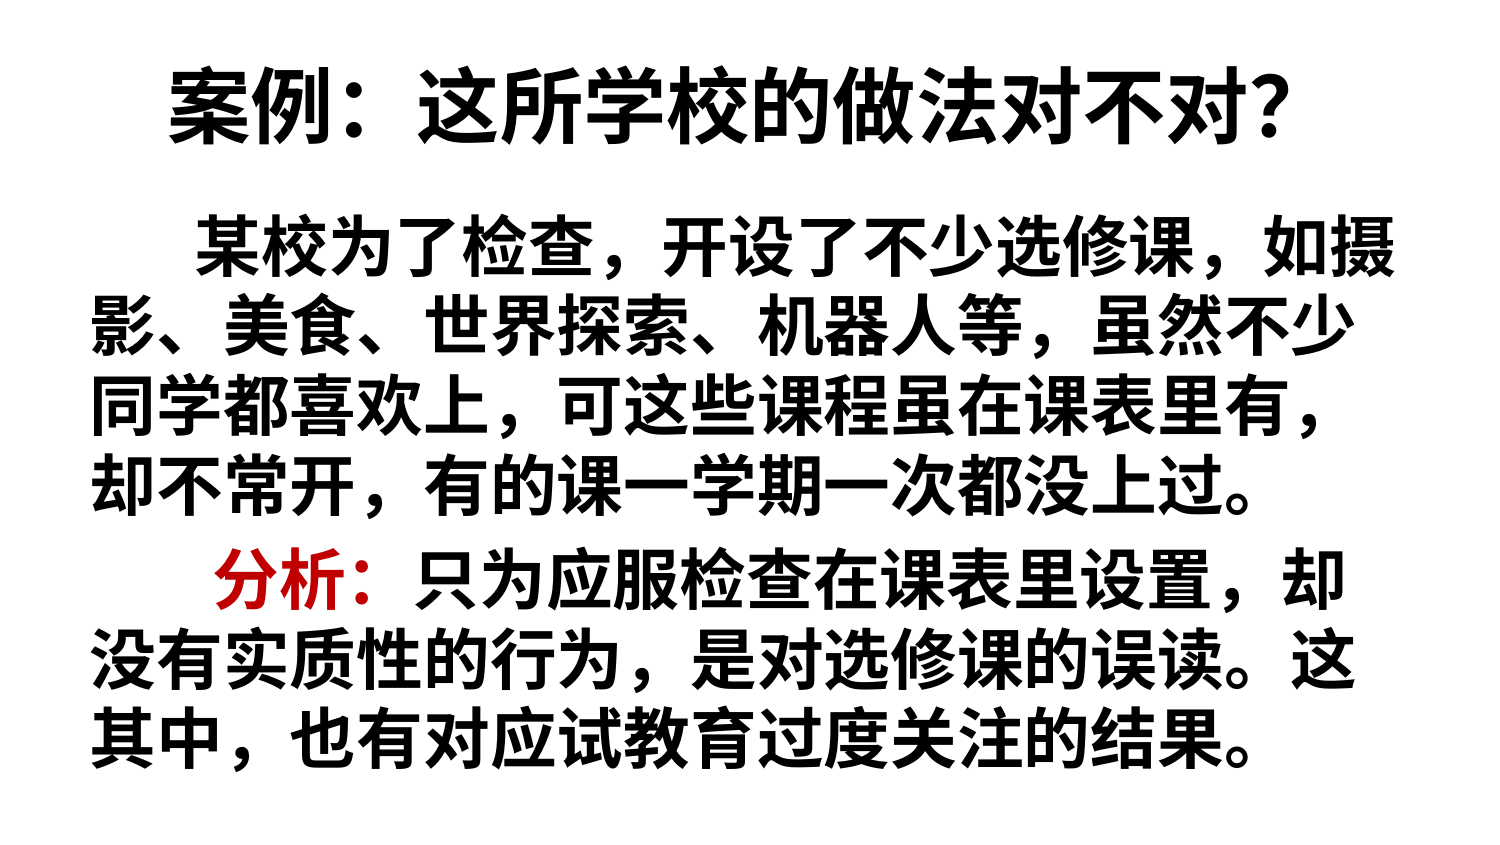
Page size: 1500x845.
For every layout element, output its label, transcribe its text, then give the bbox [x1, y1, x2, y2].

title 案例：这所学校的做法对不对？ [74, 33, 1426, 175]
list 某校为了检查，开设了不少选修课，如摄影、美食、世界探索、机器人等，虽然不少同学都喜欢上，可这些课程虽在课表里有，却不常开，有的课一学期一次都没上过。 分析：只为应服检查在课表里设置，却没有实质性的行为，是对选修课的误读。这其中，也有对应试教育过度关注的结果。 [74, 196, 1426, 755]
